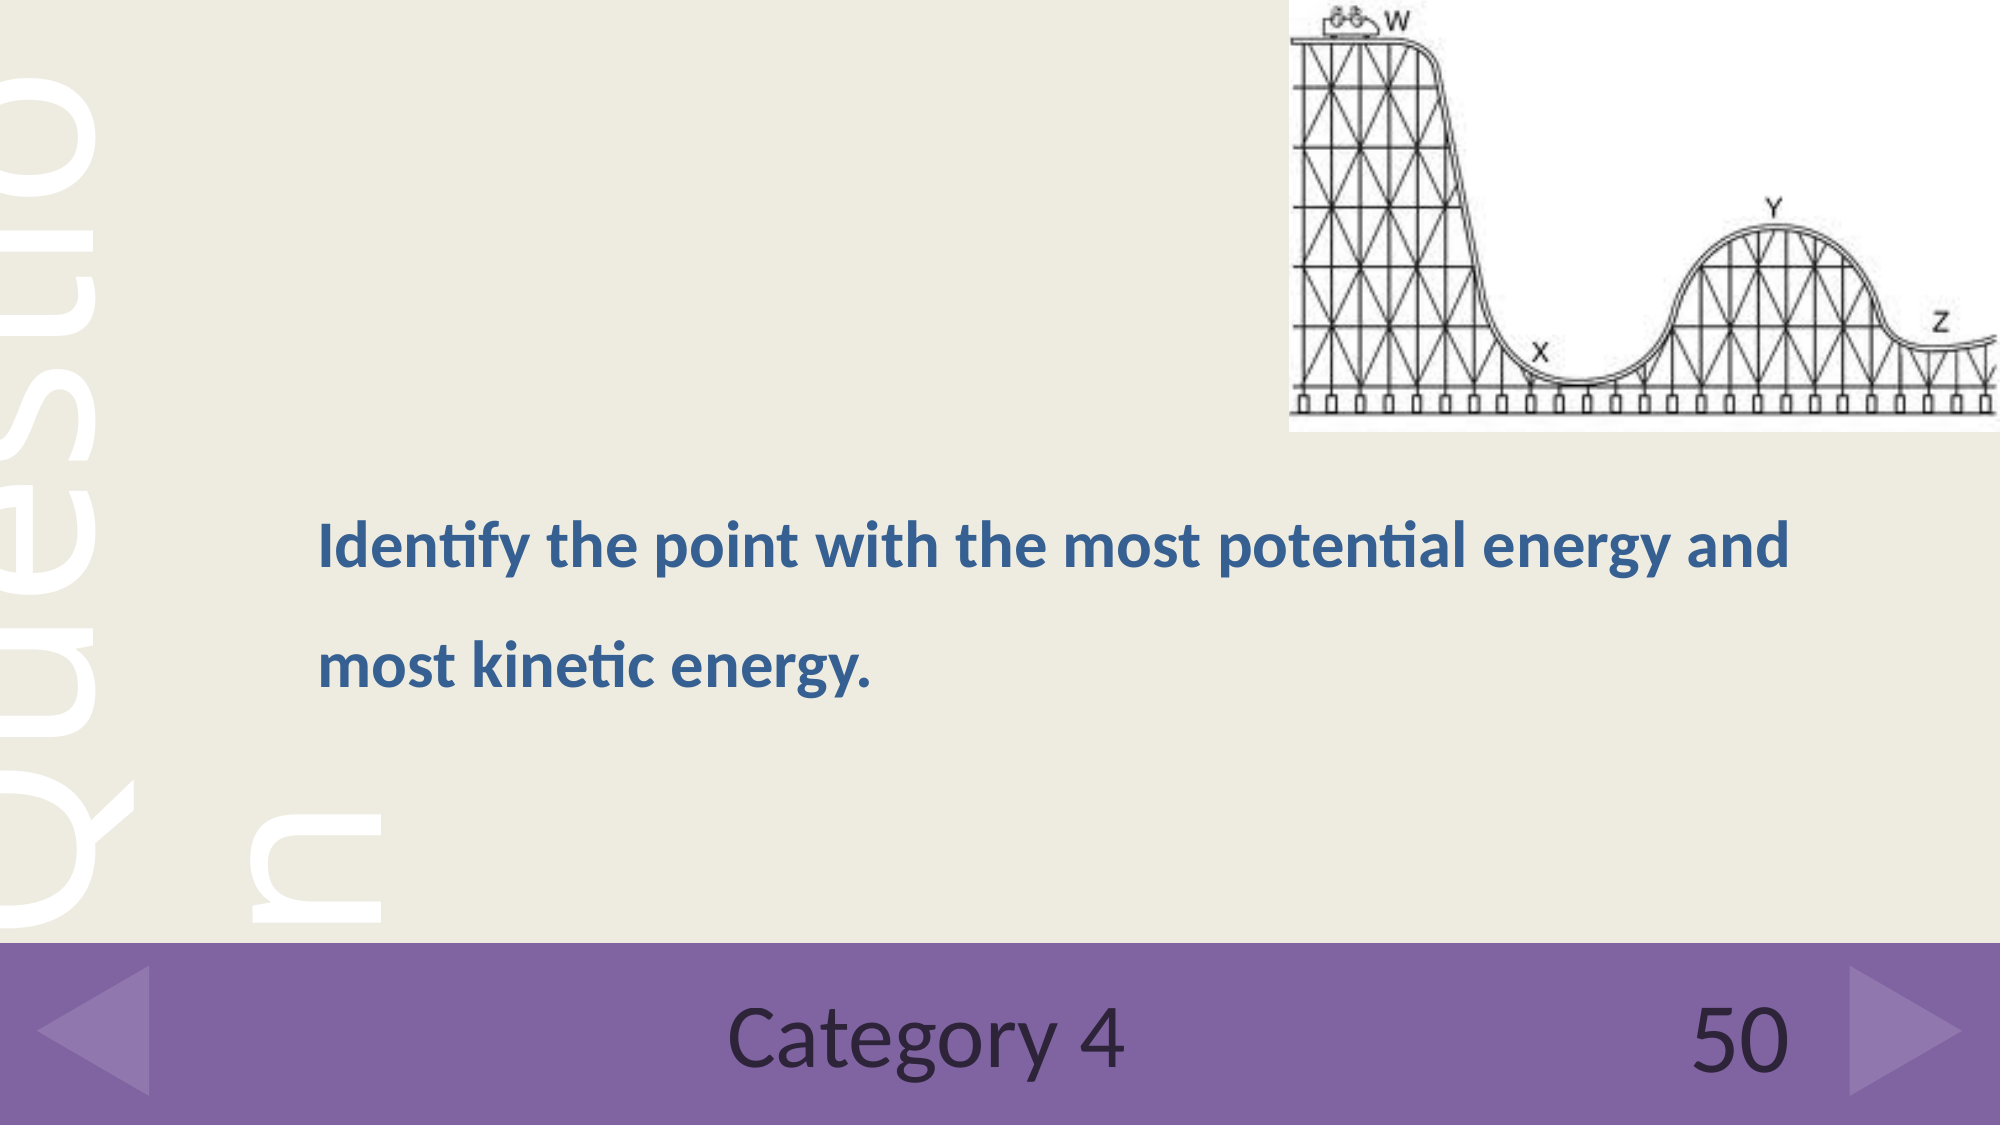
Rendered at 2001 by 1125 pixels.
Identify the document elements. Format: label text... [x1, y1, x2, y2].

list Identify the point with the most potential energy and most kinetic energy. [302, 431, 1889, 850]
title Category 4 [26, 937, 1827, 1125]
picture [1289, 0, 2000, 432]
